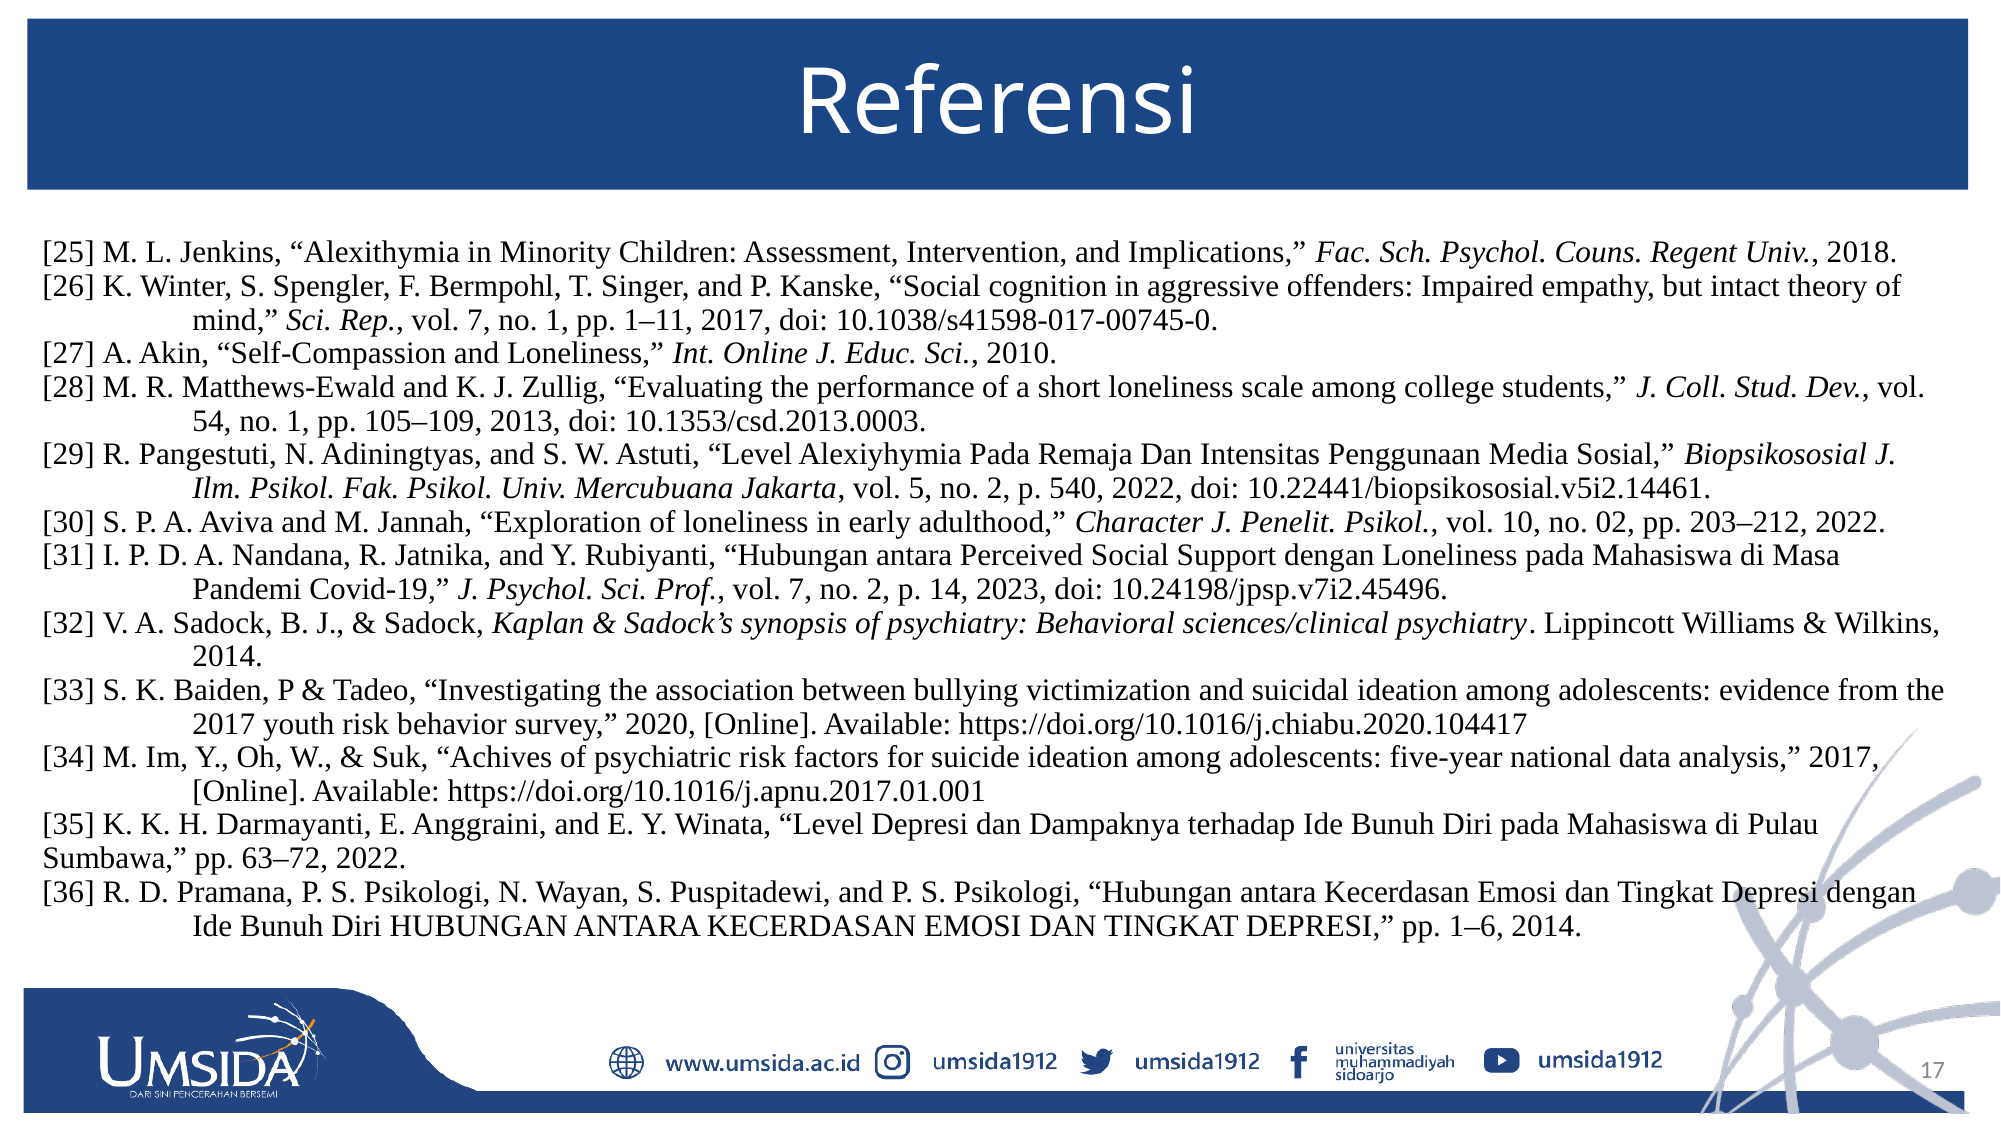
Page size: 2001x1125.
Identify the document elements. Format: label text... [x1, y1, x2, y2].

list [25] M. L. Jenkins, “Alexithymia in Minority Children: Assessment, Intervention, and Implications,” Fac. Sch. Psychol. Couns. Regent Univ., 2018. [26] K. Winter, S. Spengler, F. Bermpohl, T. Singer, and P. Kanske, “Social cognition in aggressive offenders: Impaired empathy, but intact theory of mind,” Sci. Rep., vol. 7, no. 1, pp. 1–11, 2017, doi: 10.1038/s41598-017-00745-0. [27] A. Akin, “Self-Compassion and Loneliness,” Int. Online J. Educ. Sci., 2010. [28] M. R. Matthews-Ewald and K. J. Zullig, “Evaluating the performance of a short loneliness scale among college students,” J. Coll. Stud. Dev., vol. 54, no. 1, pp. 105–109, 2013, doi: 10.1353/csd.2013.0003. [29] R. Pangestuti, N. Adiningtyas, and S. W. Astuti, “Level Alexiyhymia Pada Remaja Dan Intensitas Penggunaan Media Sosial,” Biopsikososial J. Ilm. Psikol. Fak. Psikol. Univ. Mercubuana Jakarta, vol. 5, no. 2, p. 540, 2022, doi: 10.22441/biopsikososial.v5i2.14461. [30] S. P. A. Aviva and M. Jannah, “Exploration of loneliness in early adulthood,” Character J. Penelit. Psikol., vol. 10, no. 02, pp. 203–212, 2022. [31] I. P. D. A. Nandana, R. Jatnika, and Y. Rubiyanti, “Hubungan antara Perceived Social Support dengan Loneliness pada Mahasiswa di Masa Pandemi Covid-19,” J. Psychol. Sci. Prof., vol. 7, no. 2, p. 14, 2023, doi: 10.24198/jpsp.v7i2.45496. [32] V. A. Sadock, B. J., & Sadock, Kaplan & Sadock’s synopsis of psychiatry: Behavioral sciences/clinical psychiatry. Lippincott Williams & Wilkins, 2014. [33] S. K. Baiden, P & Tadeo, “Investigating the association between bullying victimization and suicidal ideation among adolescents: evidence from the 2017 youth risk behavior survey,” 2020, [Online]. Available: https://doi.org/10.1016/j.chiabu.2020.104417 [34] M. Im, Y., Oh, W., & Suk, “Achives of psychiatric risk factors for suicide ideation among adolescents: five-year national data analysis,” 2017, [Online]. Available: https://doi.org/10.1016/j.apnu.2017.01.001 [35] K. K. H. Darmayanti, E. Anggraini, and E. Y. Winata, “Level Depresi dan Dampaknya terhadap Ide Bunuh Diri pada Mahasiswa di Pulau Sumbawa,” pp. 63–72, 2022. [36] R. D. Pramana, P. S. Psikologi, N. Wayan, S. Puspitadewi, and P. S. Psikologi, “Hubungan antara Kecerdasan Emosi dan Tingkat Depresi dengan Ide Bunuh Diri HUBUNGAN ANTARA KECERDASAN EMOSI DAN TINGKAT DEPRESI,” pp. 1–6, 2014. [27, 228, 1973, 951]
picture [23, 51, 2001, 1114]
title Referensi [27, 18, 1969, 190]
